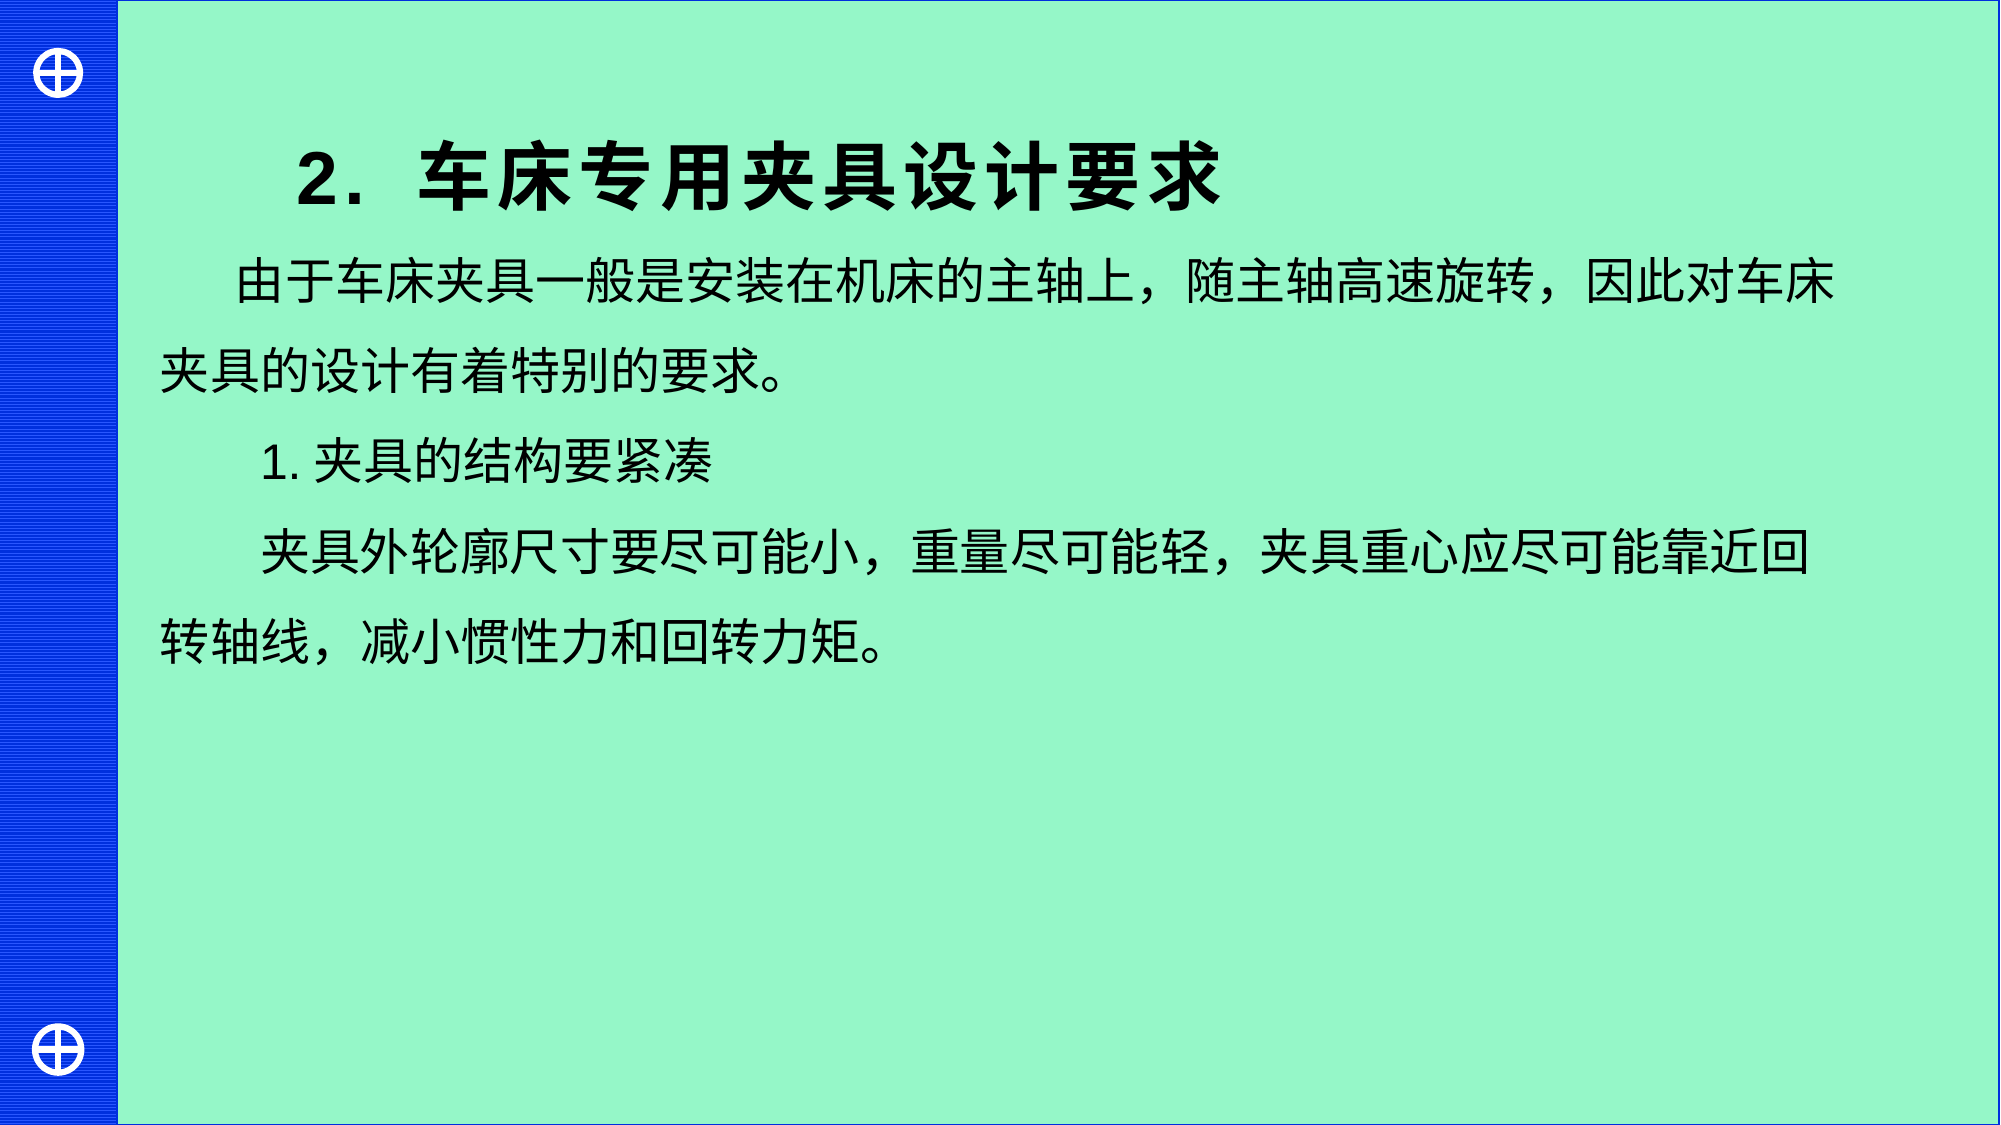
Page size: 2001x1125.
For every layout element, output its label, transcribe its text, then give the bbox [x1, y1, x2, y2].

text_box 2. 车床专用夹具设计要求 [173, 106, 1462, 212]
text_box 由于车床夹具一般是安装在机床的主轴上，随主轴高速旋转，因此对车床夹具的设计有着特别的要求。 1.夹具的结构要紧凑 夹具外轮廓尺寸要尽可能小，重量尽可能轻，夹具重心应尽可能靠近回转轴线，减小惯性力和回转力矩。 [145, 212, 1853, 858]
